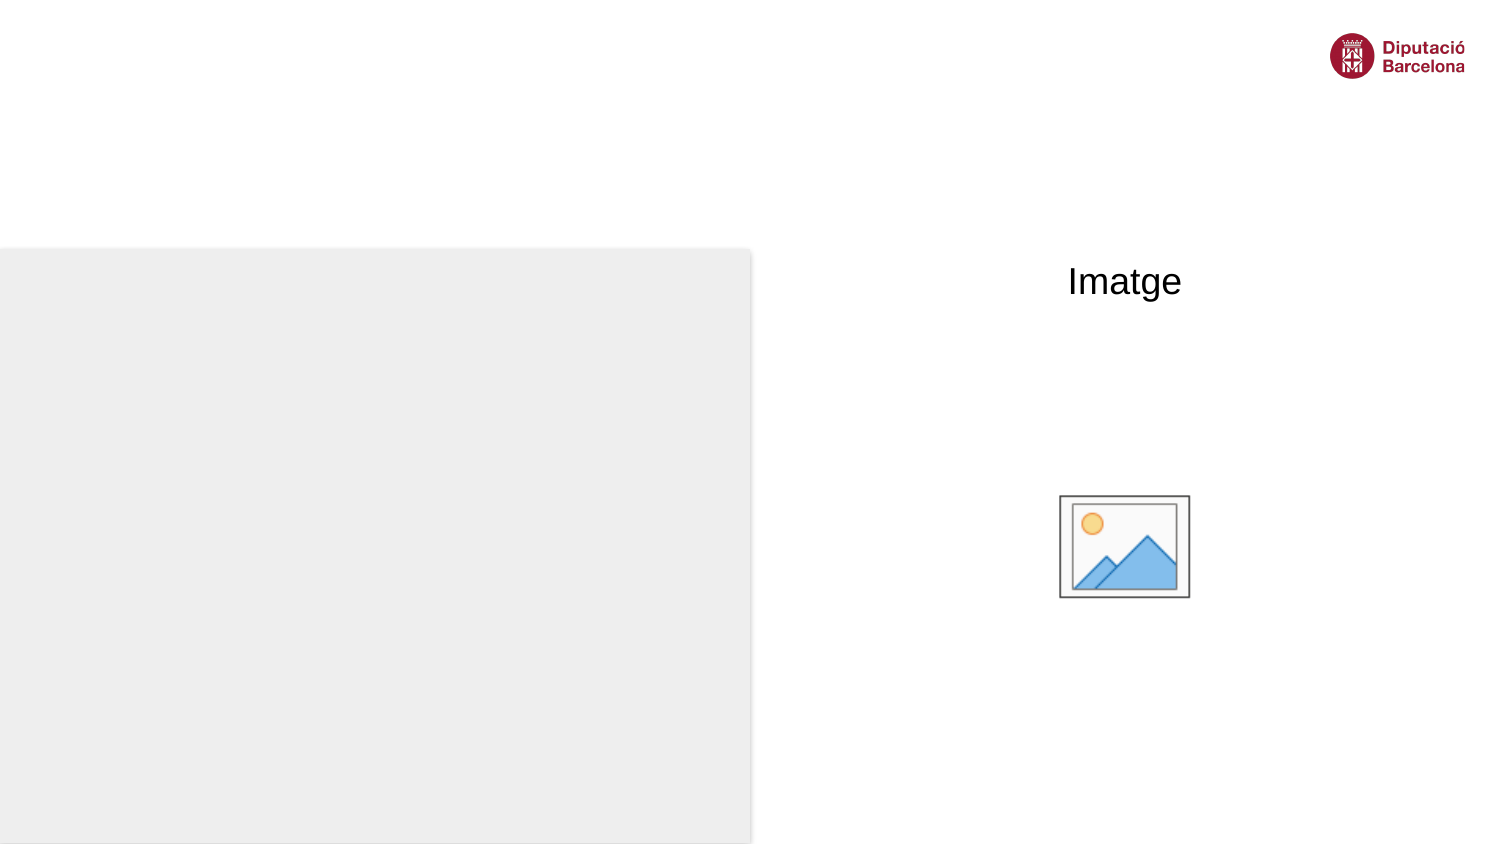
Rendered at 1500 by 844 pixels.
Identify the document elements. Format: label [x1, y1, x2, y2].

picture [749, 249, 1500, 844]
picture [1330, 33, 1465, 79]
